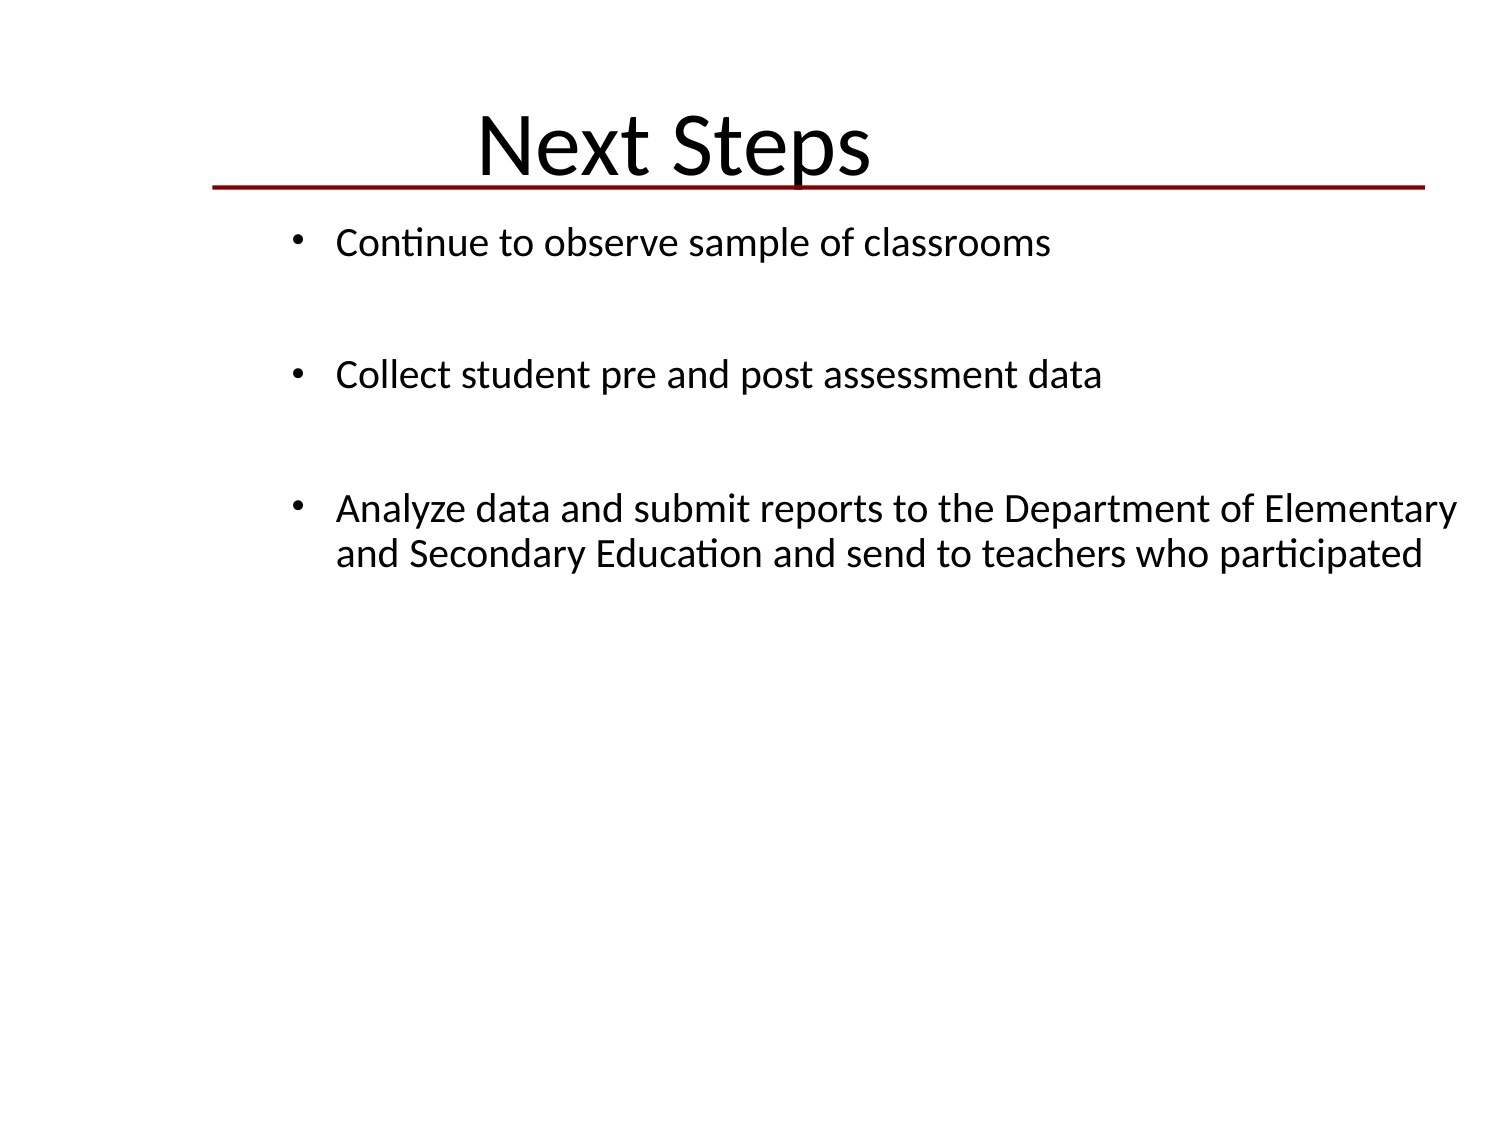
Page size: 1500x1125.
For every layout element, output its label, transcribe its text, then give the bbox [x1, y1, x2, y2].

list Continue to observe sample of classrooms Collect student pre and post assessment data Analyze data and submit reports to the Department of Elementary and Secondary Education and send to teachers who participated [237, 212, 1500, 1075]
title Next Steps [0, 45, 1350, 233]
